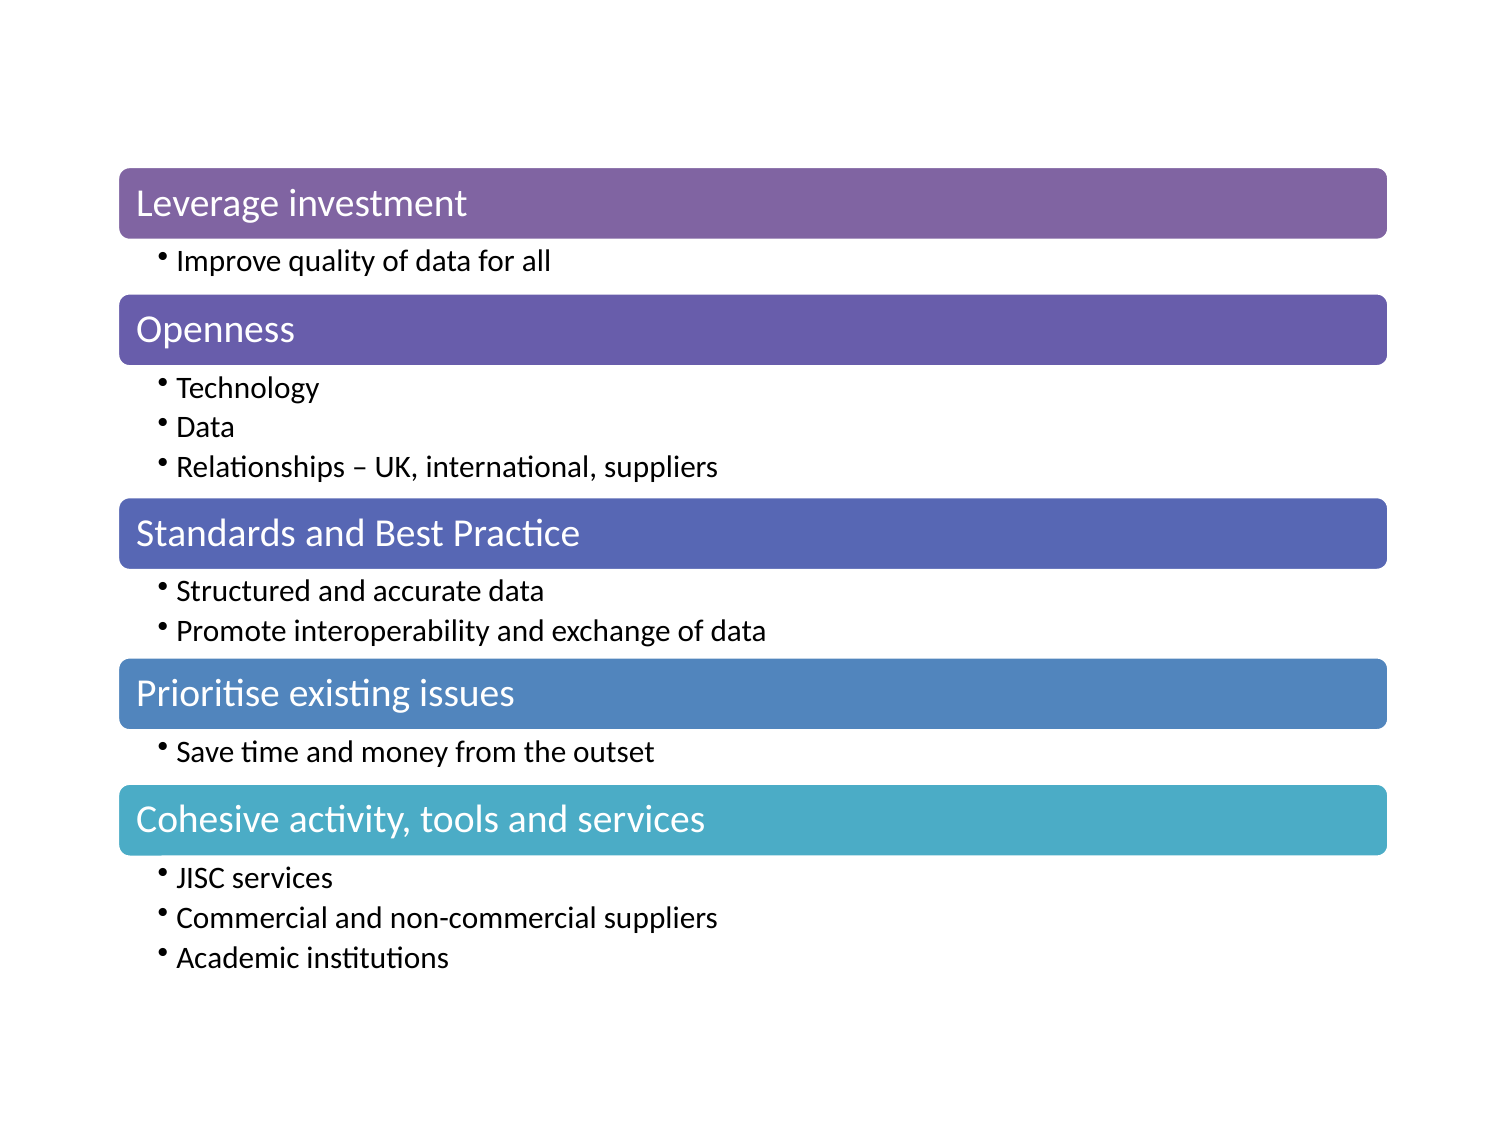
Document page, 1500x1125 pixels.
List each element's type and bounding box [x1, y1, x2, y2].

text_box [116, 152, 1390, 1001]
